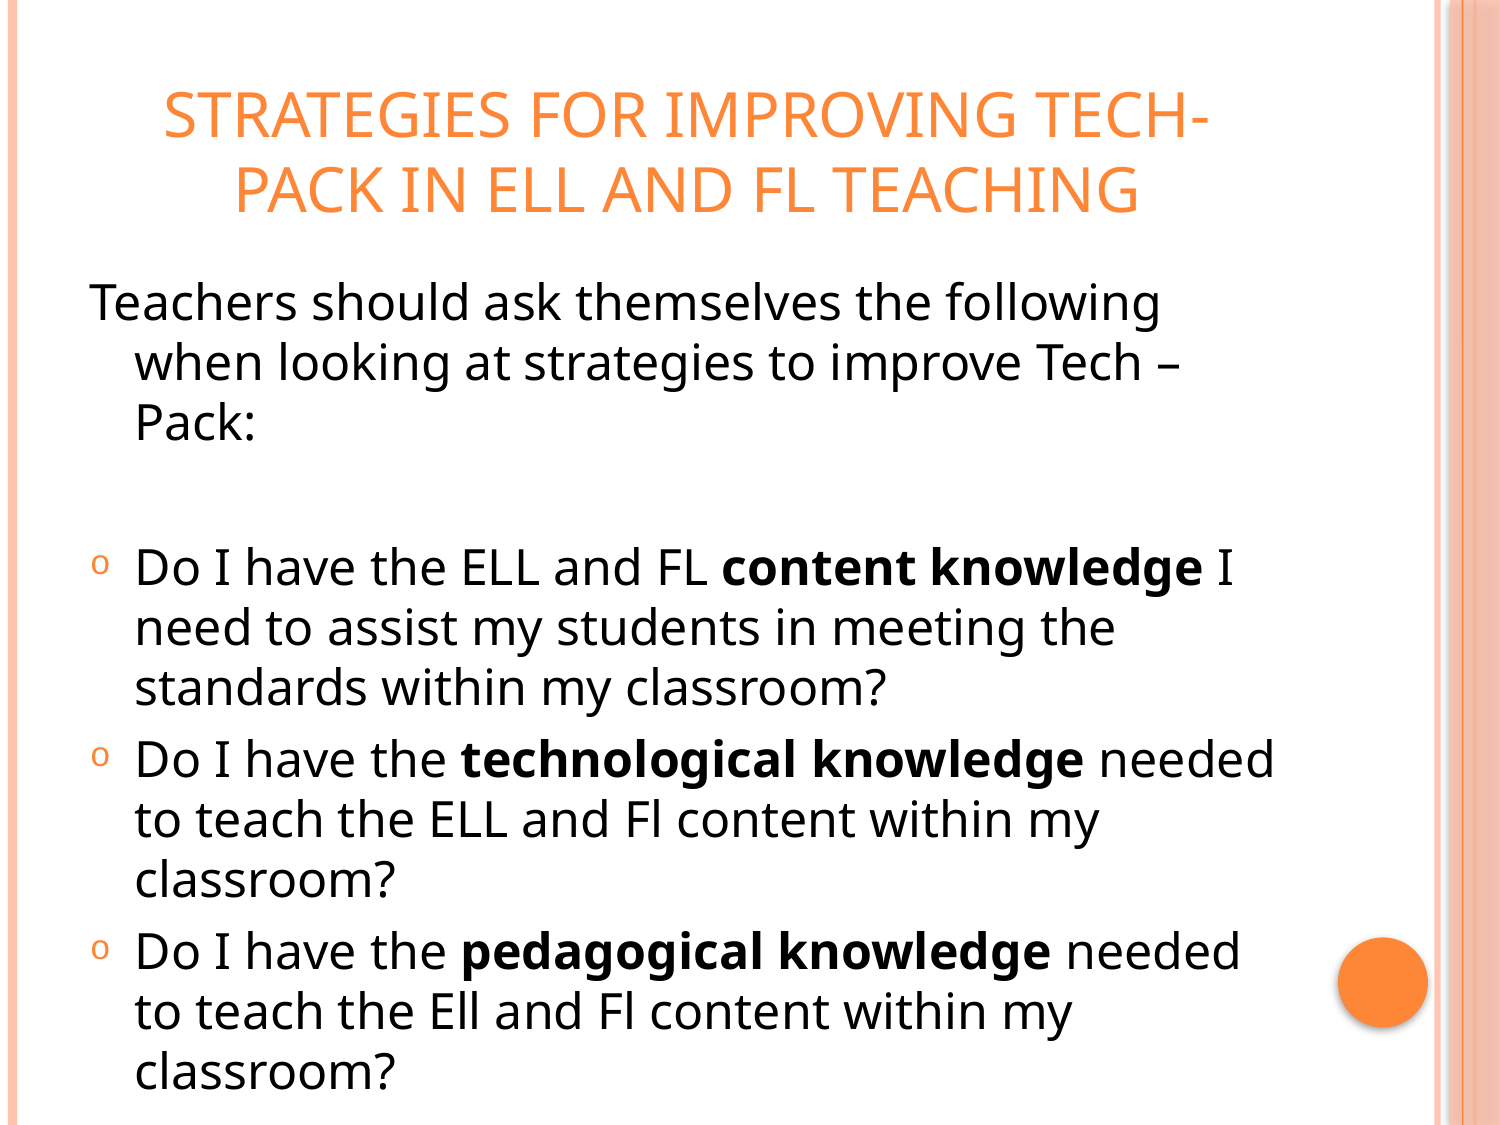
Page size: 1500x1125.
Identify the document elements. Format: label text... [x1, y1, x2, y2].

title Strategies for improving tech-pack in ell and fl teaching [75, 45, 1300, 233]
list Teachers should ask themselves the following when looking at strategies to improve Tech – Pack: Do I have the ELL and FL content knowledge I need to assist my students in meeting the standards within my classroom? Do I have the technological knowledge needed to teach the ELL and Fl content within my classroom? Do I have the pedagogical knowledge needed to teach the Ell and Fl content within my classroom? [75, 262, 1300, 1062]
